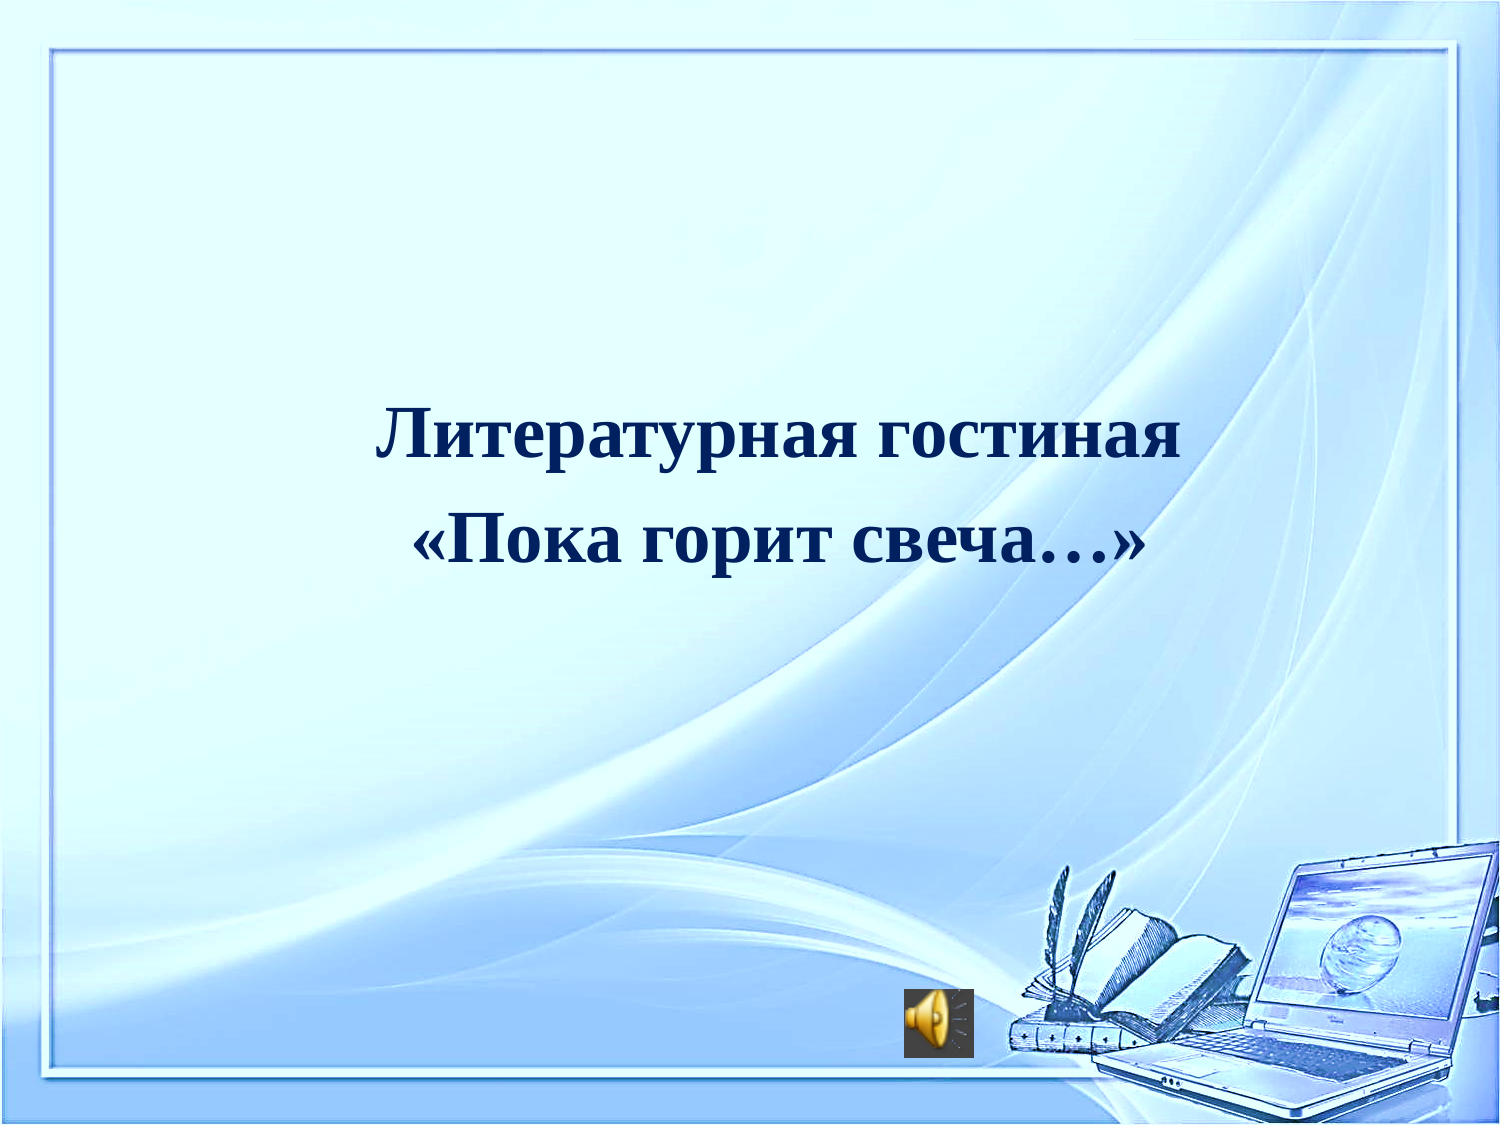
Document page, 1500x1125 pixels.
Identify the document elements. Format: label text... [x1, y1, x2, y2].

subtitle Литературная гостиная «Пока горит свеча…» [88, 269, 1471, 903]
title [60, 207, 1444, 492]
picture [0, 0, 1500, 1125]
